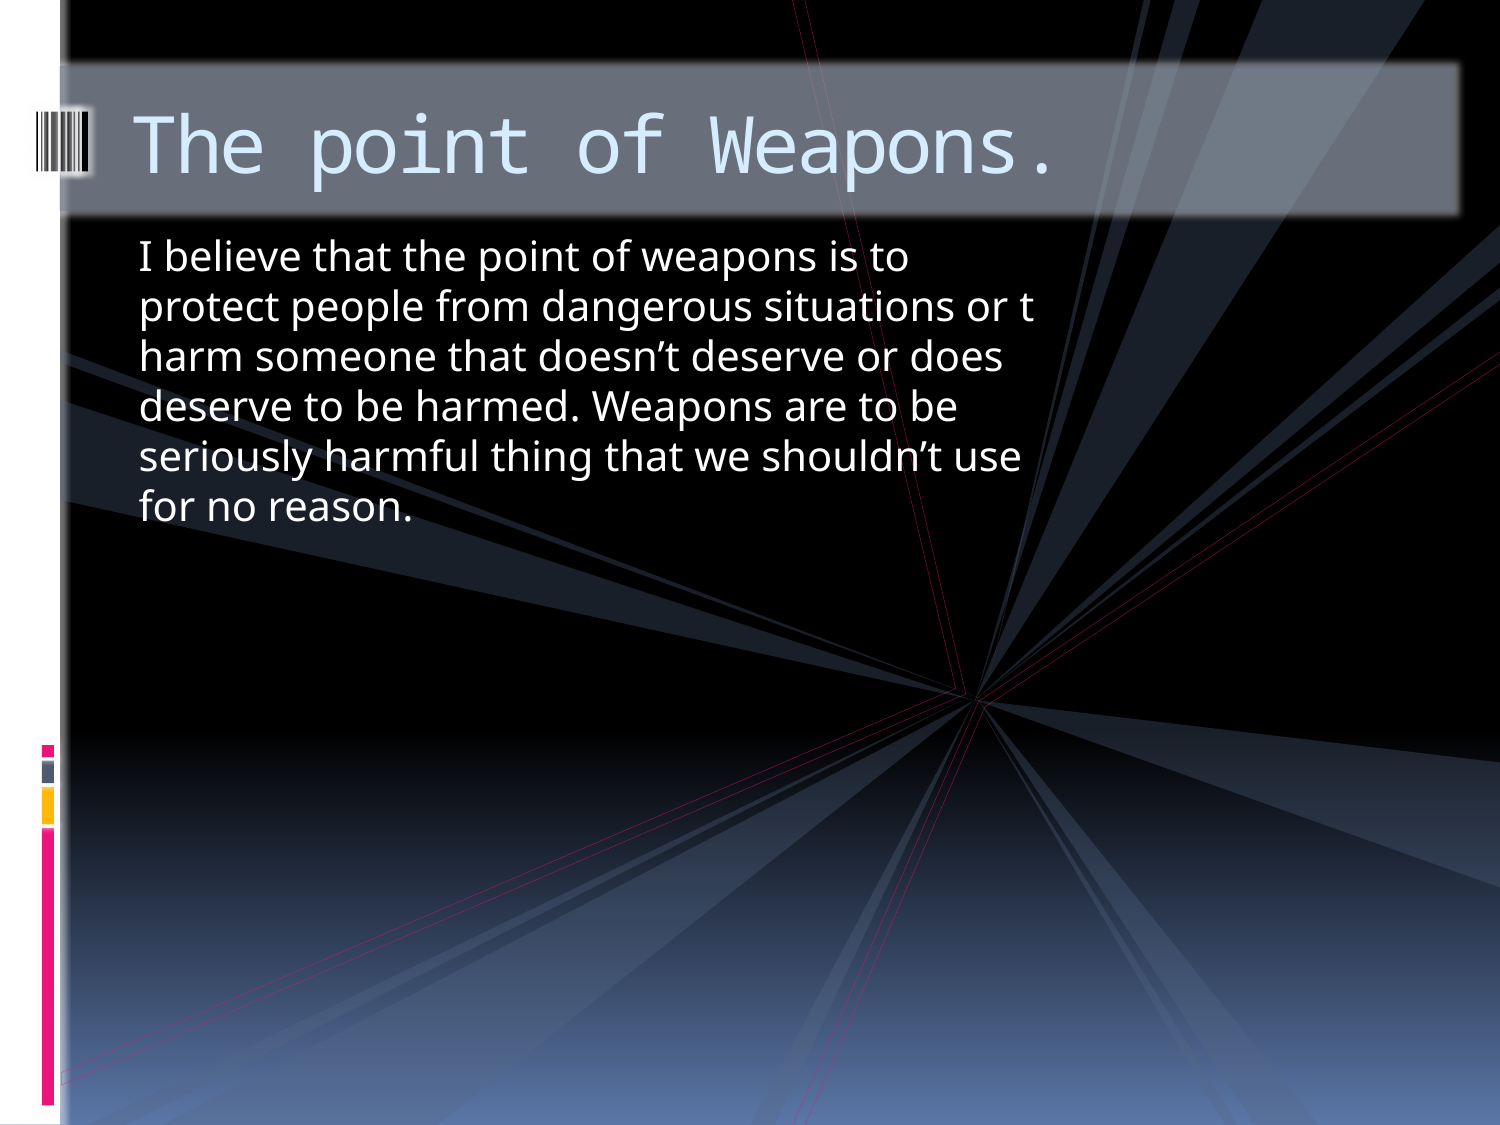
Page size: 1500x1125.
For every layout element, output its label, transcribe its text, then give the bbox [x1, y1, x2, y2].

title The point of Weapons. [115, 83, 1454, 212]
list I believe that the point of weapons is to protect people from dangerous situations or t harm someone that doesn’t deserve or does deserve to be harmed. Weapons are to be seriously harmful thing that we shouldn’t use for no reason. [115, 221, 1054, 675]
